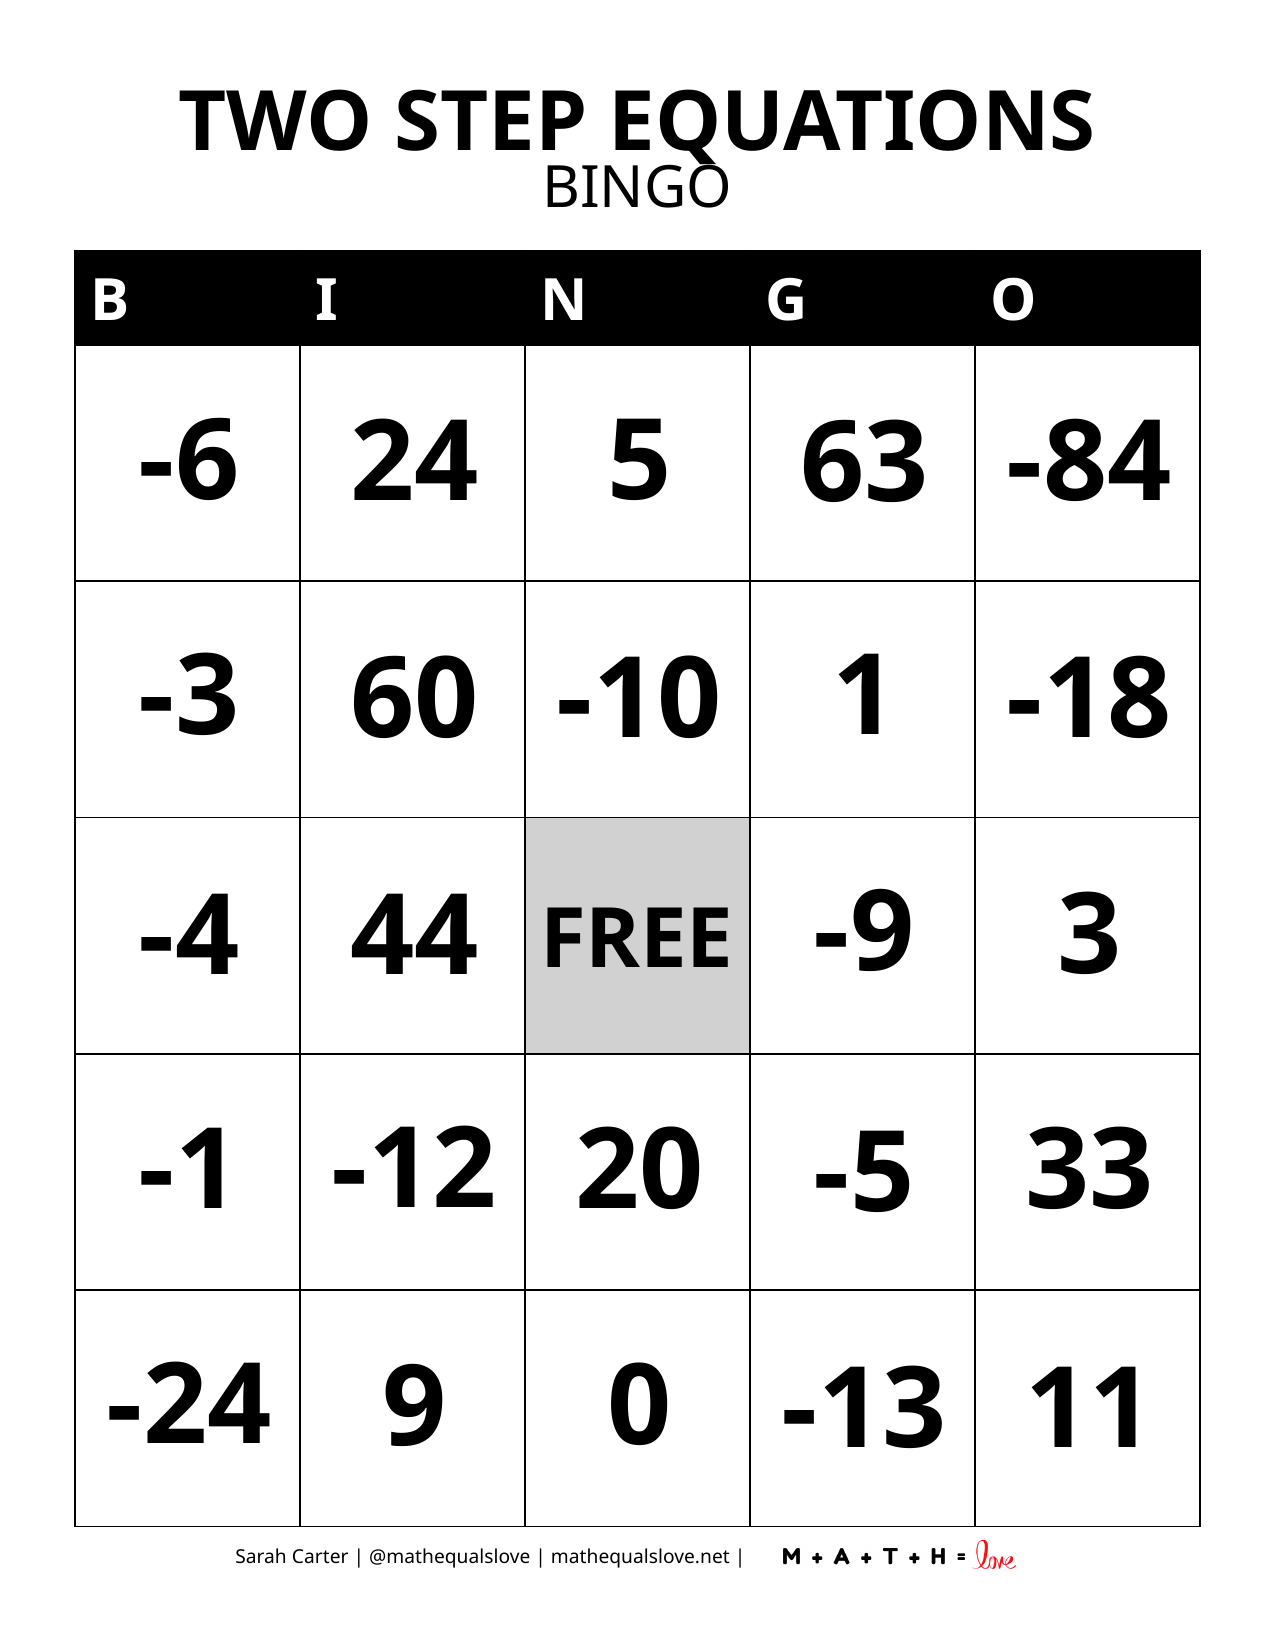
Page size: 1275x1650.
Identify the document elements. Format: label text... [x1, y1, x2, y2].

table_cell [751, 713, 974, 817]
table_cell [76, 478, 299, 580]
table_header I [301, 251, 524, 344]
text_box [74, 59, 1200, 226]
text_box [75, 1138, 1203, 1190]
table_cell [526, 478, 749, 580]
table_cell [751, 346, 974, 432]
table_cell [301, 1055, 524, 1138]
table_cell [976, 1291, 1199, 1378]
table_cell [301, 1186, 524, 1289]
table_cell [751, 950, 974, 1053]
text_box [75, 430, 1203, 480]
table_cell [751, 1190, 974, 1289]
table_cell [301, 954, 524, 1053]
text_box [750, 902, 1203, 953]
table_header B [76, 251, 299, 344]
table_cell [751, 1055, 974, 1142]
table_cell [751, 1291, 974, 1378]
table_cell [301, 1291, 524, 1376]
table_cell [526, 818, 749, 1053]
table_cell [301, 818, 524, 906]
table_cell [526, 1188, 749, 1289]
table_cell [76, 1422, 299, 1526]
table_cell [526, 1423, 749, 1526]
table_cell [76, 1291, 299, 1374]
table_header O [976, 251, 1199, 344]
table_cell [751, 480, 974, 580]
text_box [75, 906, 528, 954]
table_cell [976, 479, 1199, 580]
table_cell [976, 346, 1199, 431]
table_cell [76, 1055, 299, 1139]
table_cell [301, 716, 524, 817]
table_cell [76, 818, 299, 906]
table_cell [301, 1424, 524, 1526]
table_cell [976, 716, 1199, 817]
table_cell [751, 582, 974, 665]
table_cell [76, 346, 299, 430]
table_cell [76, 713, 299, 817]
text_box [75, 665, 1203, 716]
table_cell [526, 716, 749, 817]
table_header G [751, 251, 974, 344]
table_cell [751, 818, 974, 902]
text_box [220, 1535, 1055, 1576]
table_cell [976, 818, 1199, 905]
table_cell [301, 582, 524, 668]
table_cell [976, 1187, 1199, 1289]
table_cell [751, 1426, 974, 1526]
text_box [75, 1374, 1203, 1426]
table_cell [526, 1055, 749, 1140]
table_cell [76, 582, 299, 665]
table_header N [526, 251, 749, 344]
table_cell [976, 582, 1199, 668]
table_cell [301, 479, 524, 580]
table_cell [526, 1291, 749, 1375]
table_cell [526, 582, 749, 668]
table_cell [976, 1426, 1199, 1526]
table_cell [976, 1055, 1199, 1139]
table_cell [976, 953, 1199, 1053]
table_cell [526, 346, 749, 430]
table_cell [76, 1187, 299, 1289]
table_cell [76, 954, 299, 1053]
table_cell [301, 346, 524, 431]
